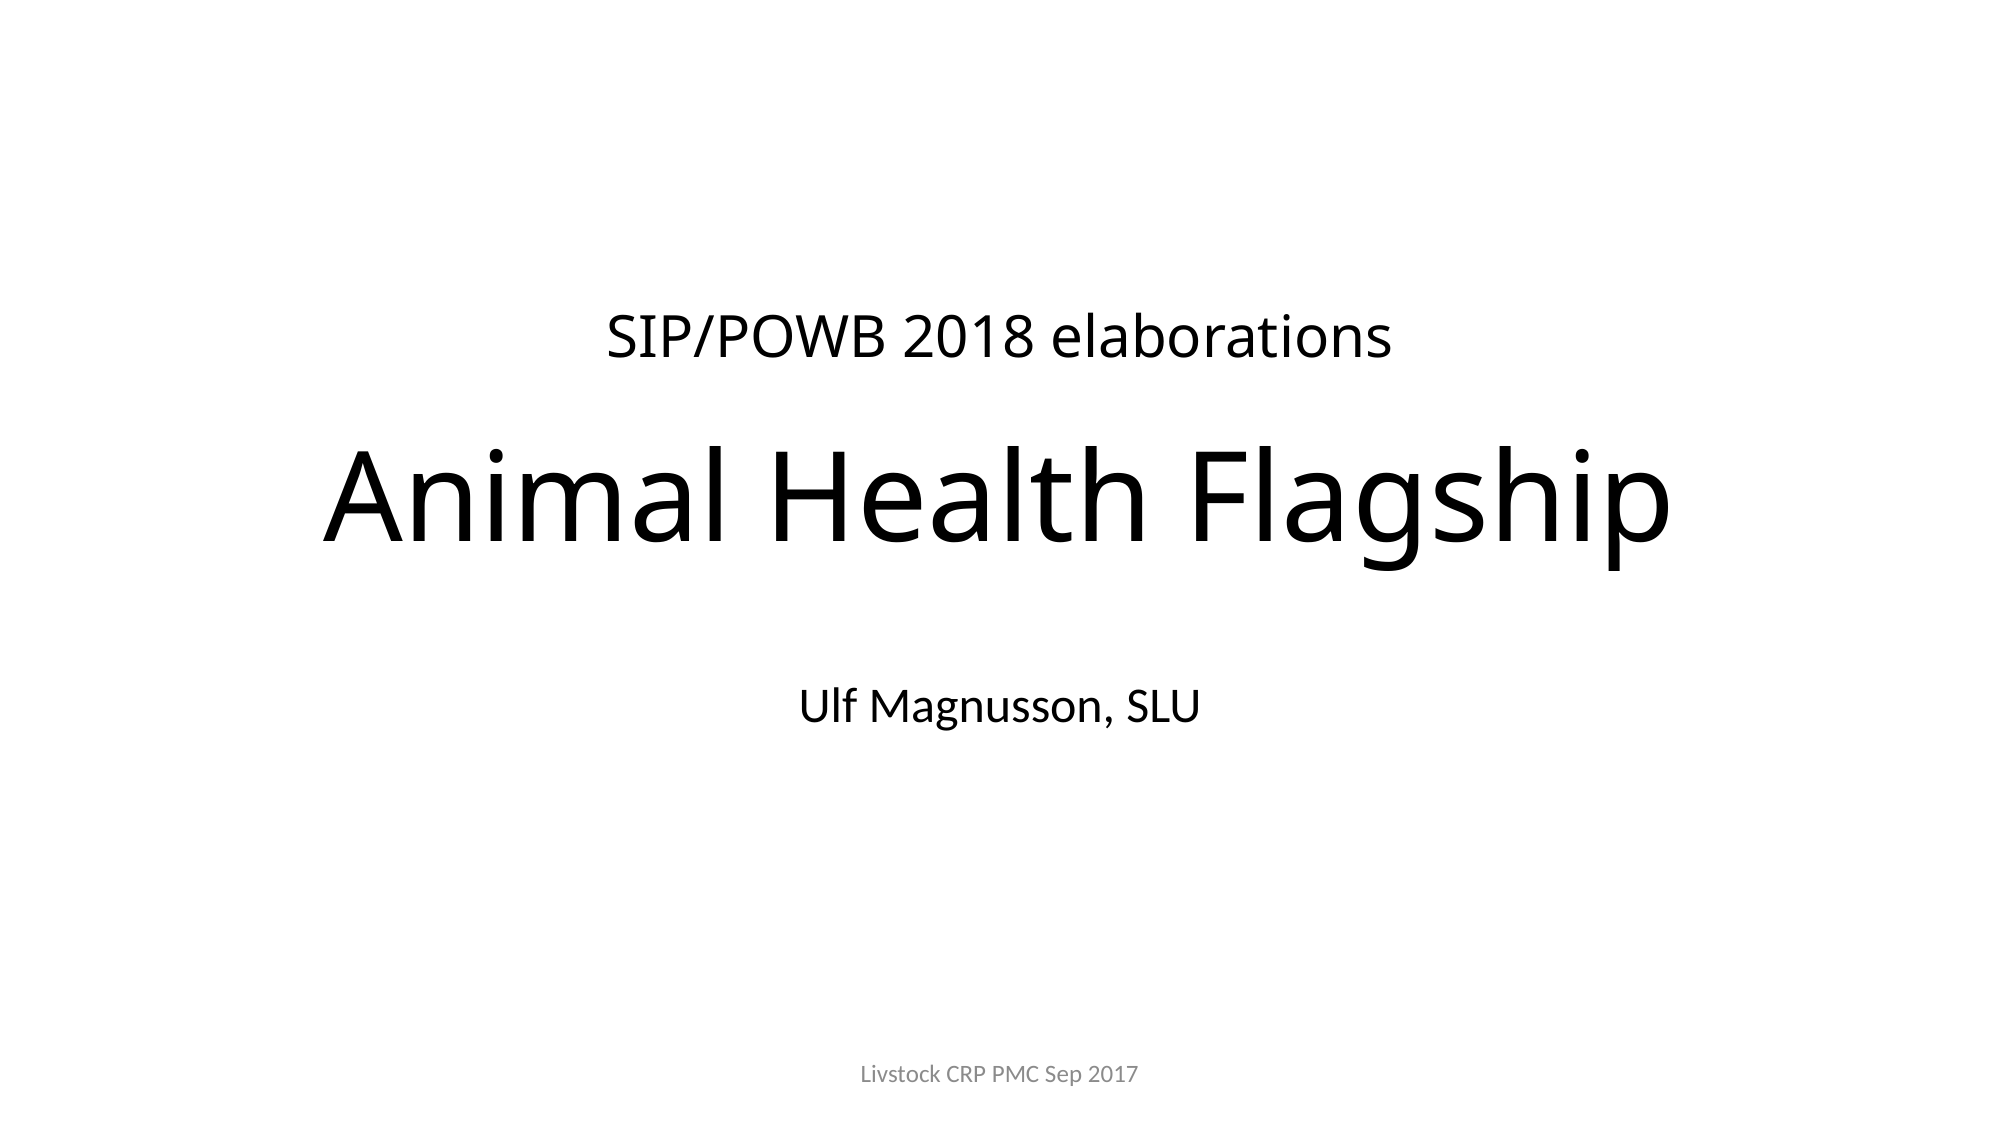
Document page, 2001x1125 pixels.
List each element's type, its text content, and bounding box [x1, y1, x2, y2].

subtitle Ulf Magnusson, SLU [249, 590, 1750, 863]
title SIP/POWB 2018 elaborations Animal Health Flagship [249, 184, 1750, 576]
footer Livstock CRP PMC Sep 2017 [662, 1042, 1338, 1103]
